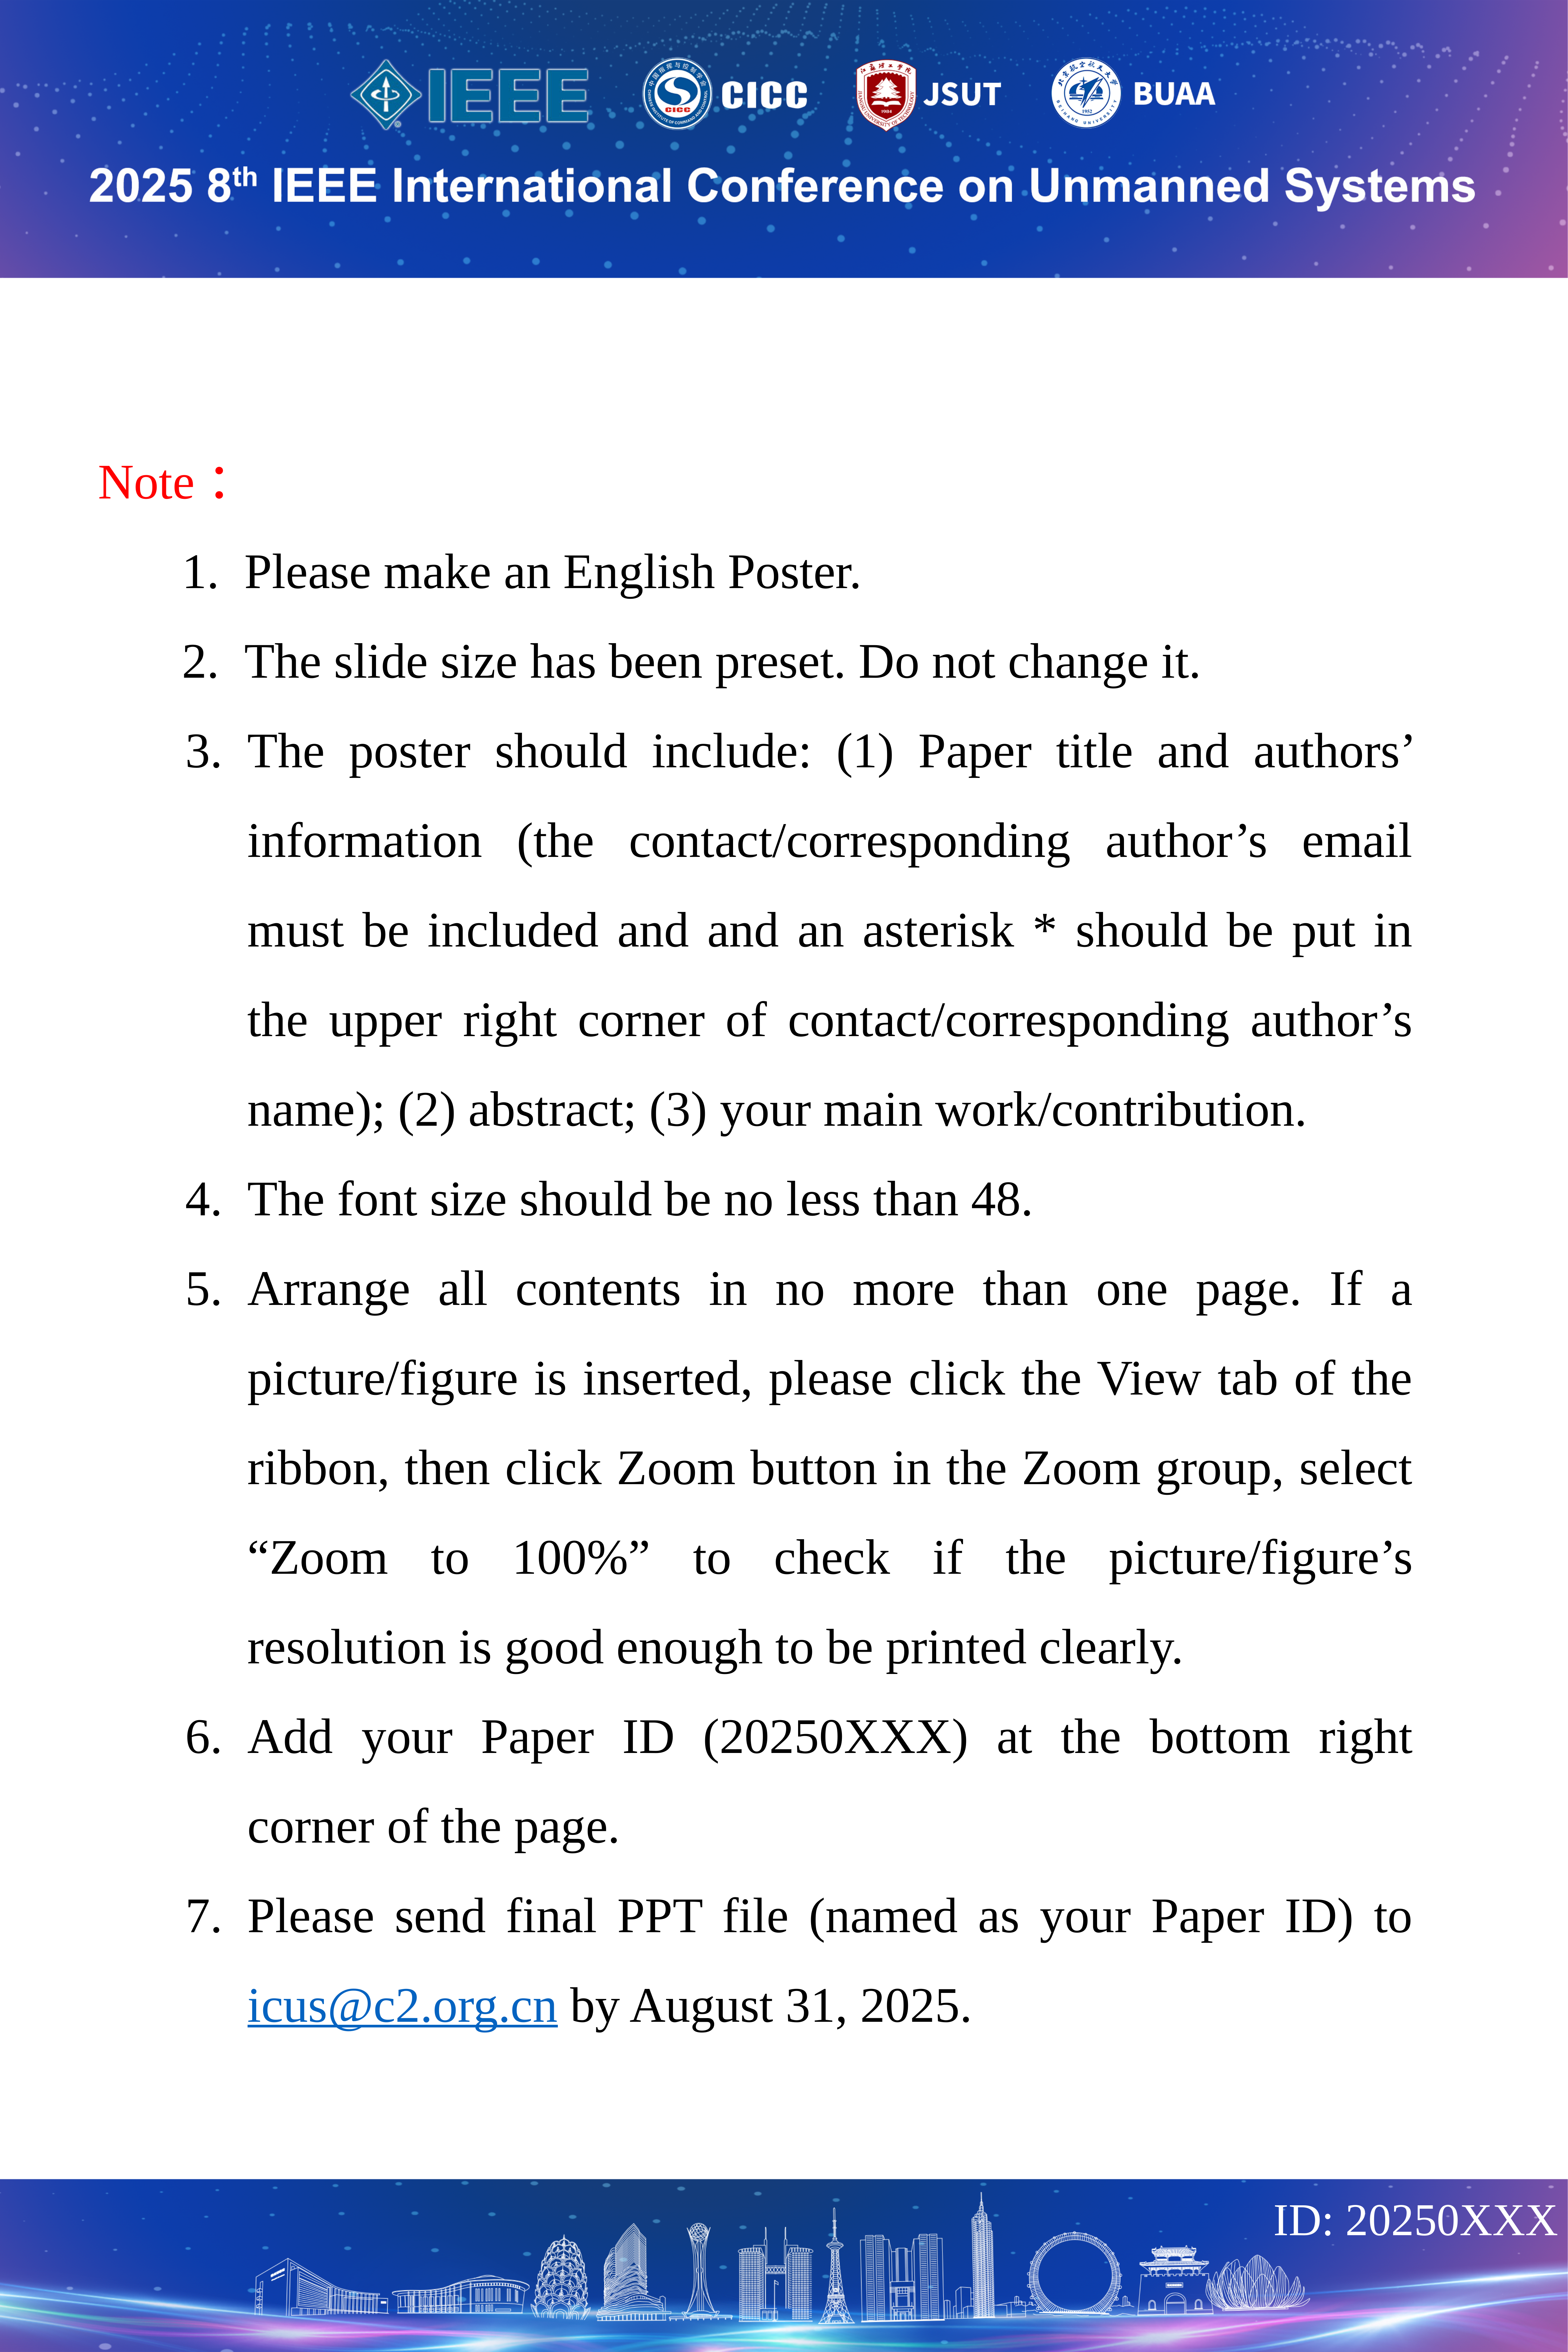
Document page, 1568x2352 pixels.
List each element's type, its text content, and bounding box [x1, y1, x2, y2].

text_box ID: 20250XXX [1263, 2187, 1568, 2247]
picture [0, 0, 1568, 2352]
text_box Note： Please make an English Poster. The slide size has been preset. Do not change it. The poster should include: (1) Paper title and authors’ information (the contact/corresponding author’s email must be included and and an asterisk * should be put in the upper right corner of contact/corresponding author’s name); (2) abstract; (3) your main work/contribution. The font size should be no less than 48. Arrange all contents in no more than one page. If a picture/figure is inserted, please click the View tab of the ribbon, then click Zoom button in the Zoom group, select “Zoom to 100%” to check if the picture/figure’s resolution is good enough to be printed clearly. Add your Paper ID (20250XXX) at the bottom right corner of the page. Please send final PPT file (named as your Paper ID) to icus@c2.org.cn by August 31, 2025. [87, 416, 1419, 2034]
